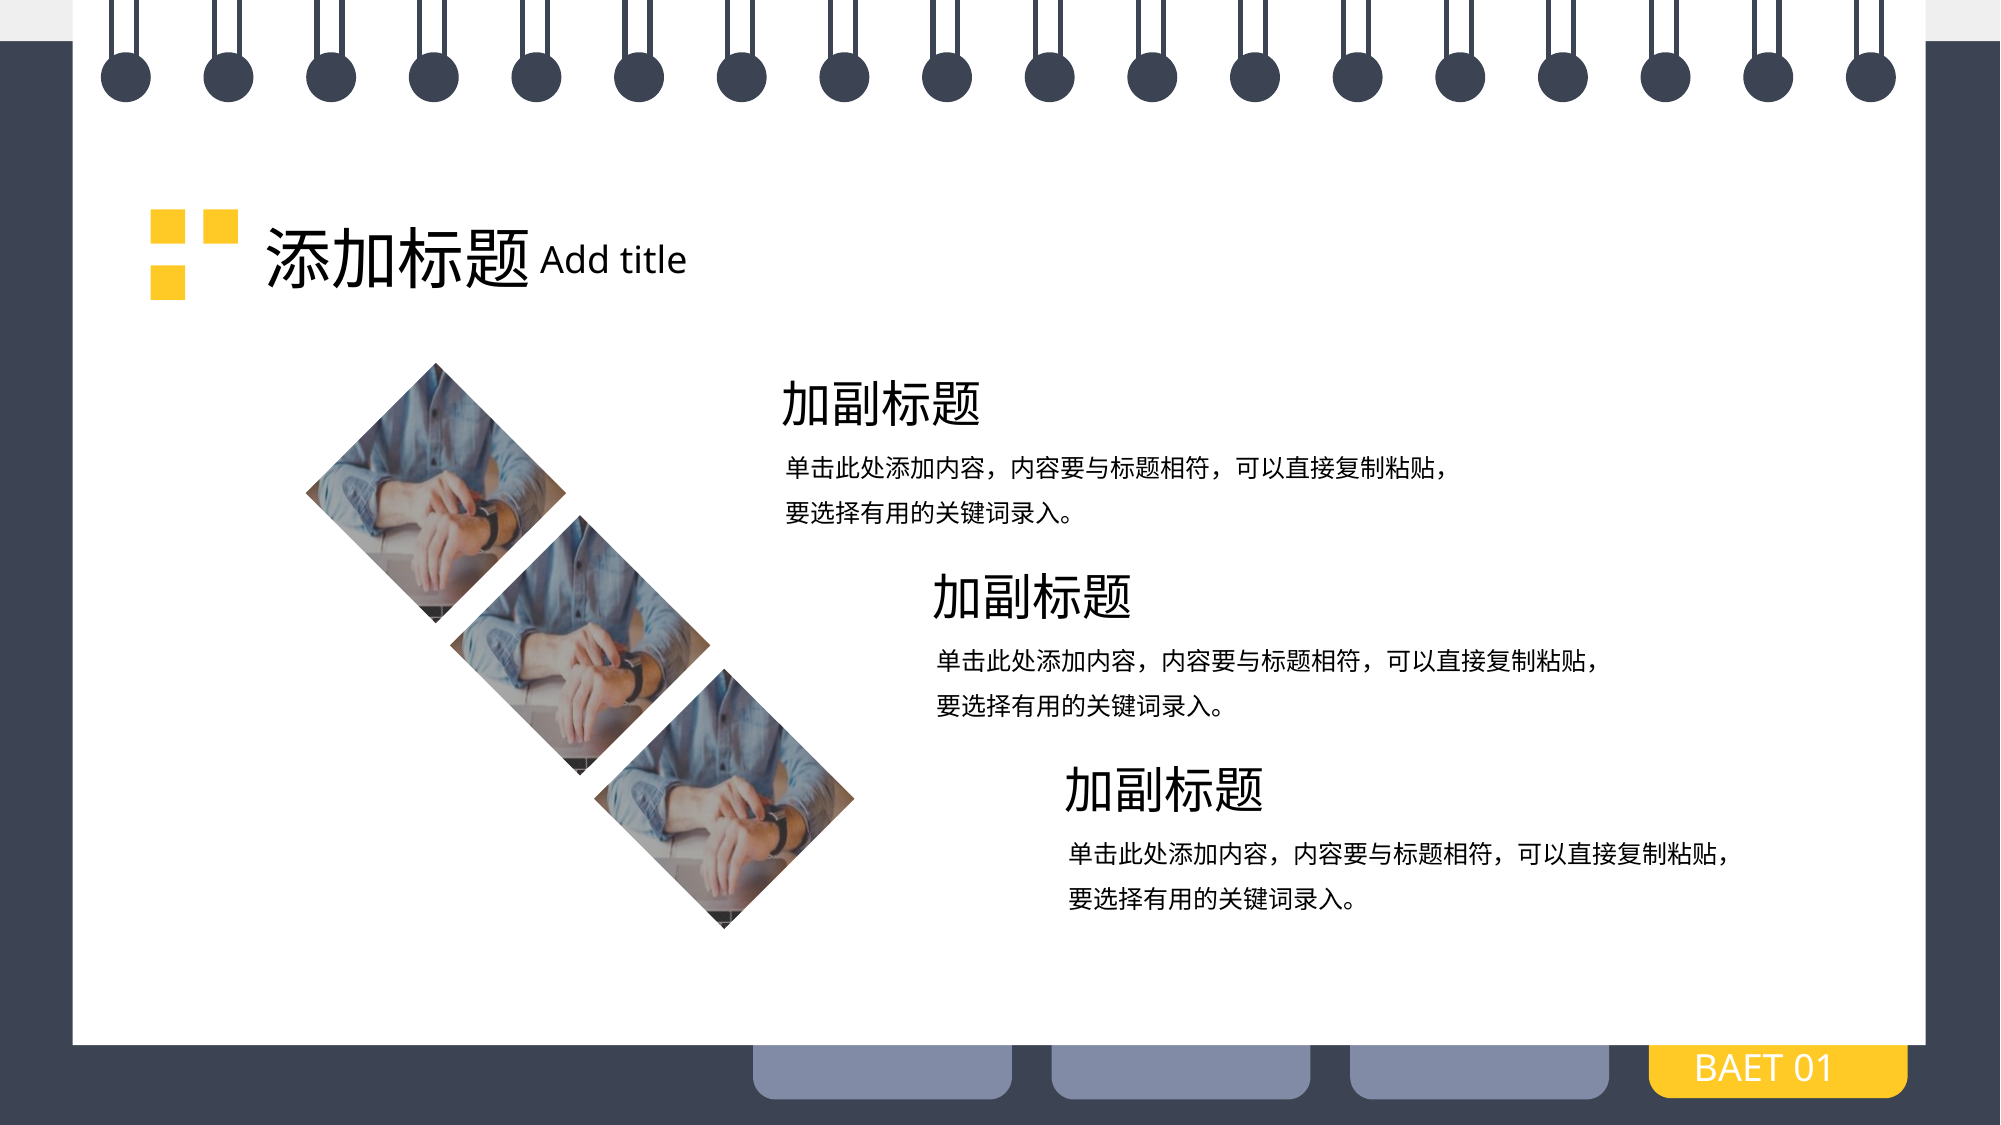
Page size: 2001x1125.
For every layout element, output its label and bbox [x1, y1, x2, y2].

text_box [150, 209, 238, 300]
text_box [305, 362, 566, 624]
text_box [1648, 1046, 1908, 1099]
text_box [72, 0, 1926, 1046]
text_box [594, 668, 855, 929]
text_box [449, 515, 711, 776]
text_box [1926, 0, 2000, 42]
text_box [0, 0, 72, 42]
text_box [1349, 1046, 1611, 1101]
text_box [0, 42, 2000, 1125]
text_box [752, 1046, 1014, 1101]
text_box [1050, 1046, 1312, 1101]
